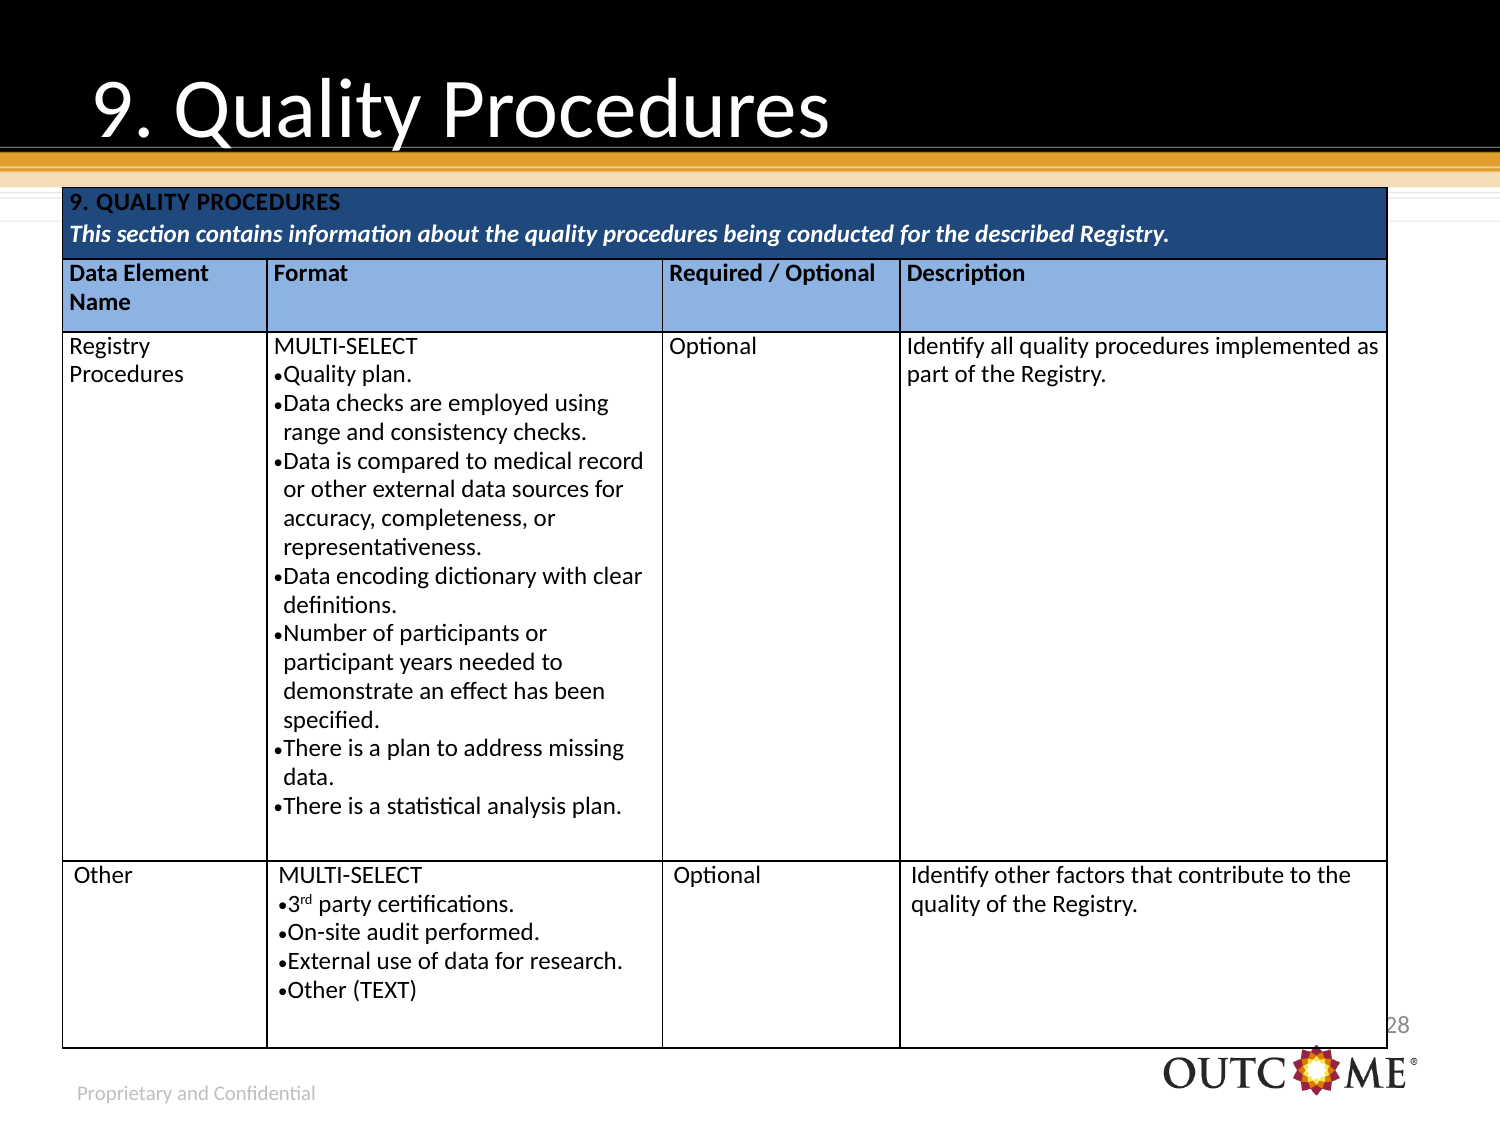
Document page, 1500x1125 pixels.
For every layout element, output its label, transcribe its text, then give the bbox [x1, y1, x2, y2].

table_cell Identify other factors that contribute to the quality of the Registry. [901, 862, 1386, 1047]
table_cell Description [901, 260, 1386, 331]
table_cell Data Element Name [63, 260, 266, 331]
table_cell Required / Optional [663, 260, 899, 331]
table_cell MULTI-SELECT 3rd party certifications. On-site audit performed. External use of data for research. Other (TEXT) [268, 862, 662, 1047]
table_cell Identify all quality procedures implemented as part of the Registry. [901, 333, 1386, 860]
table_cell Optional [663, 333, 899, 860]
table_cell Other [63, 862, 266, 1047]
table_cell Registry Procedures [63, 333, 266, 860]
title 9. Quality Procedures [75, 45, 1425, 163]
table_cell Optional [663, 862, 899, 1047]
table_cell Format [268, 260, 662, 331]
picture [1163, 1048, 1418, 1096]
table_cell MULTI-SELECT Quality plan. Data checks are employed using range and consistency checks. Data is compared to medical record or other external data sources for accuracy, completeness, or representativeness. Data encoding dictionary with clear definitions. Number of participants or participant years needed to demonstrate an effect has been specified. There is a plan to address missing data. There is a statistical analysis plan. [268, 333, 662, 860]
table_header 9. Quality Procedures This section contains information about the quality procedures being conducted for the described Registry. [63, 188, 1386, 258]
picture [0, 0, 1500, 223]
slide_number 27 [1388, 999, 1425, 1048]
